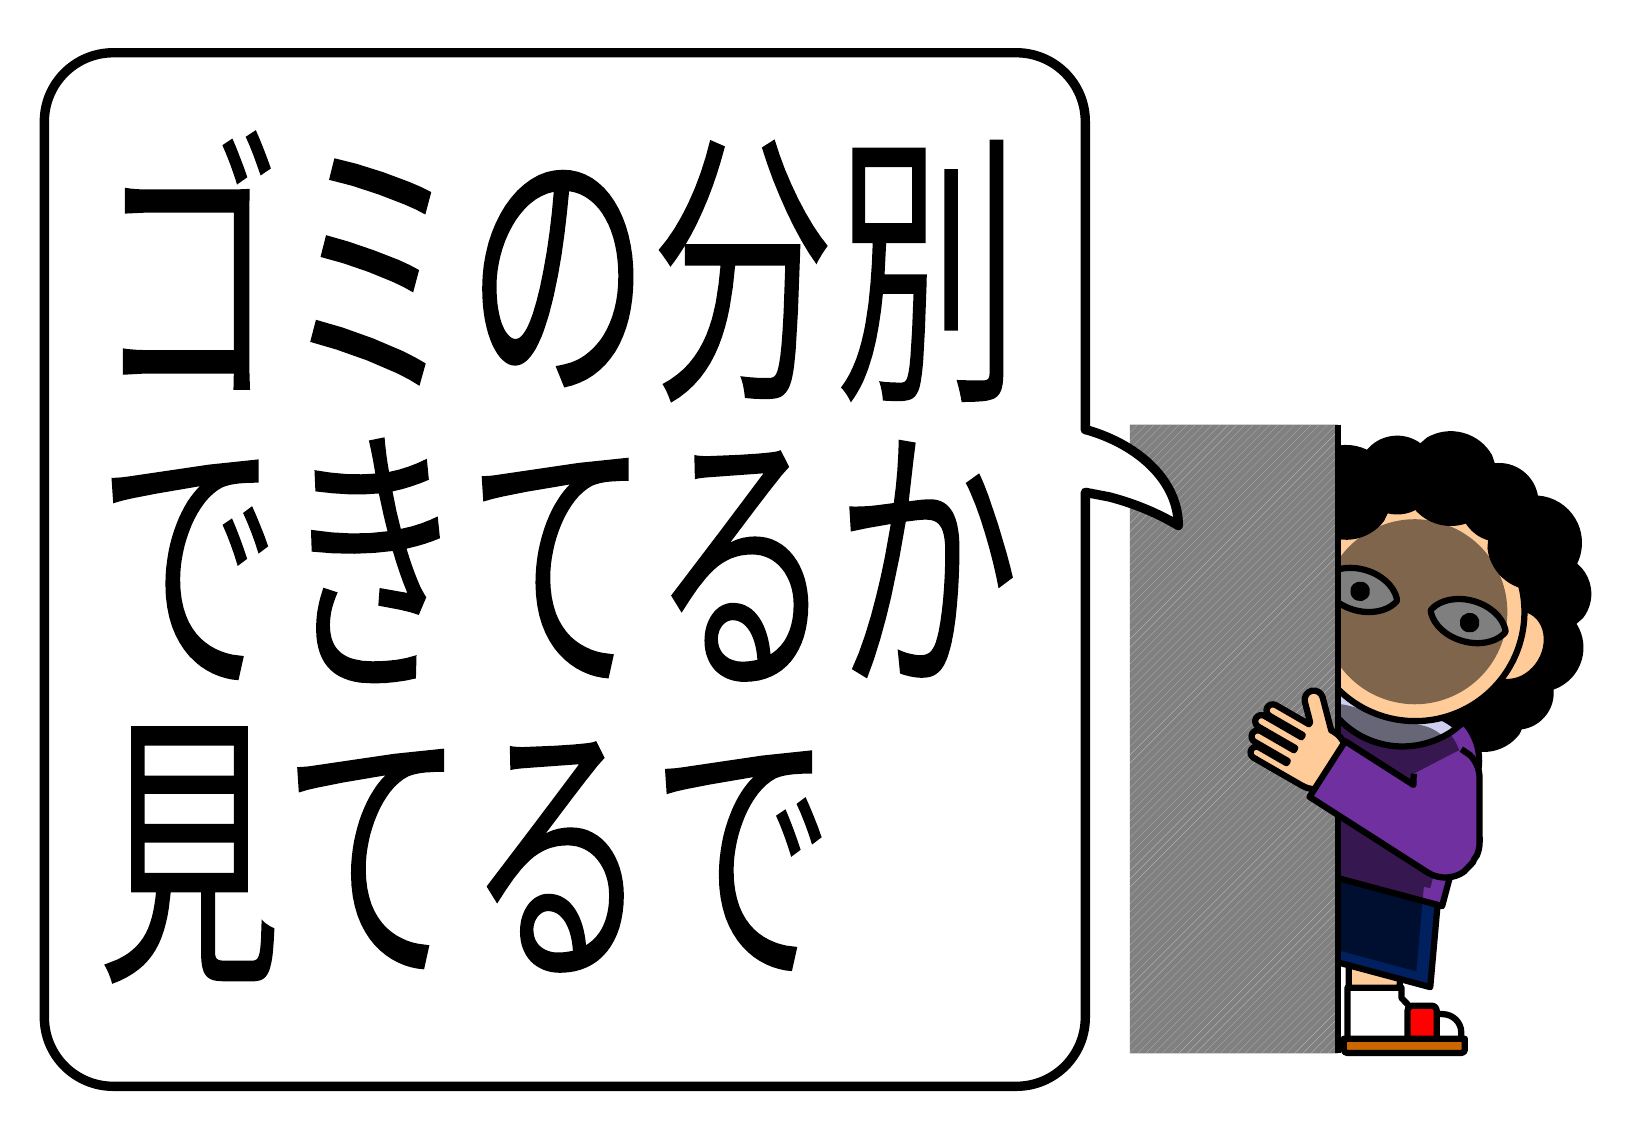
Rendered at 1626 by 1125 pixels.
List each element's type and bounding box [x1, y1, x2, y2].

text_box [1129, 421, 1552, 1054]
text_box [44, 52, 1124, 1087]
